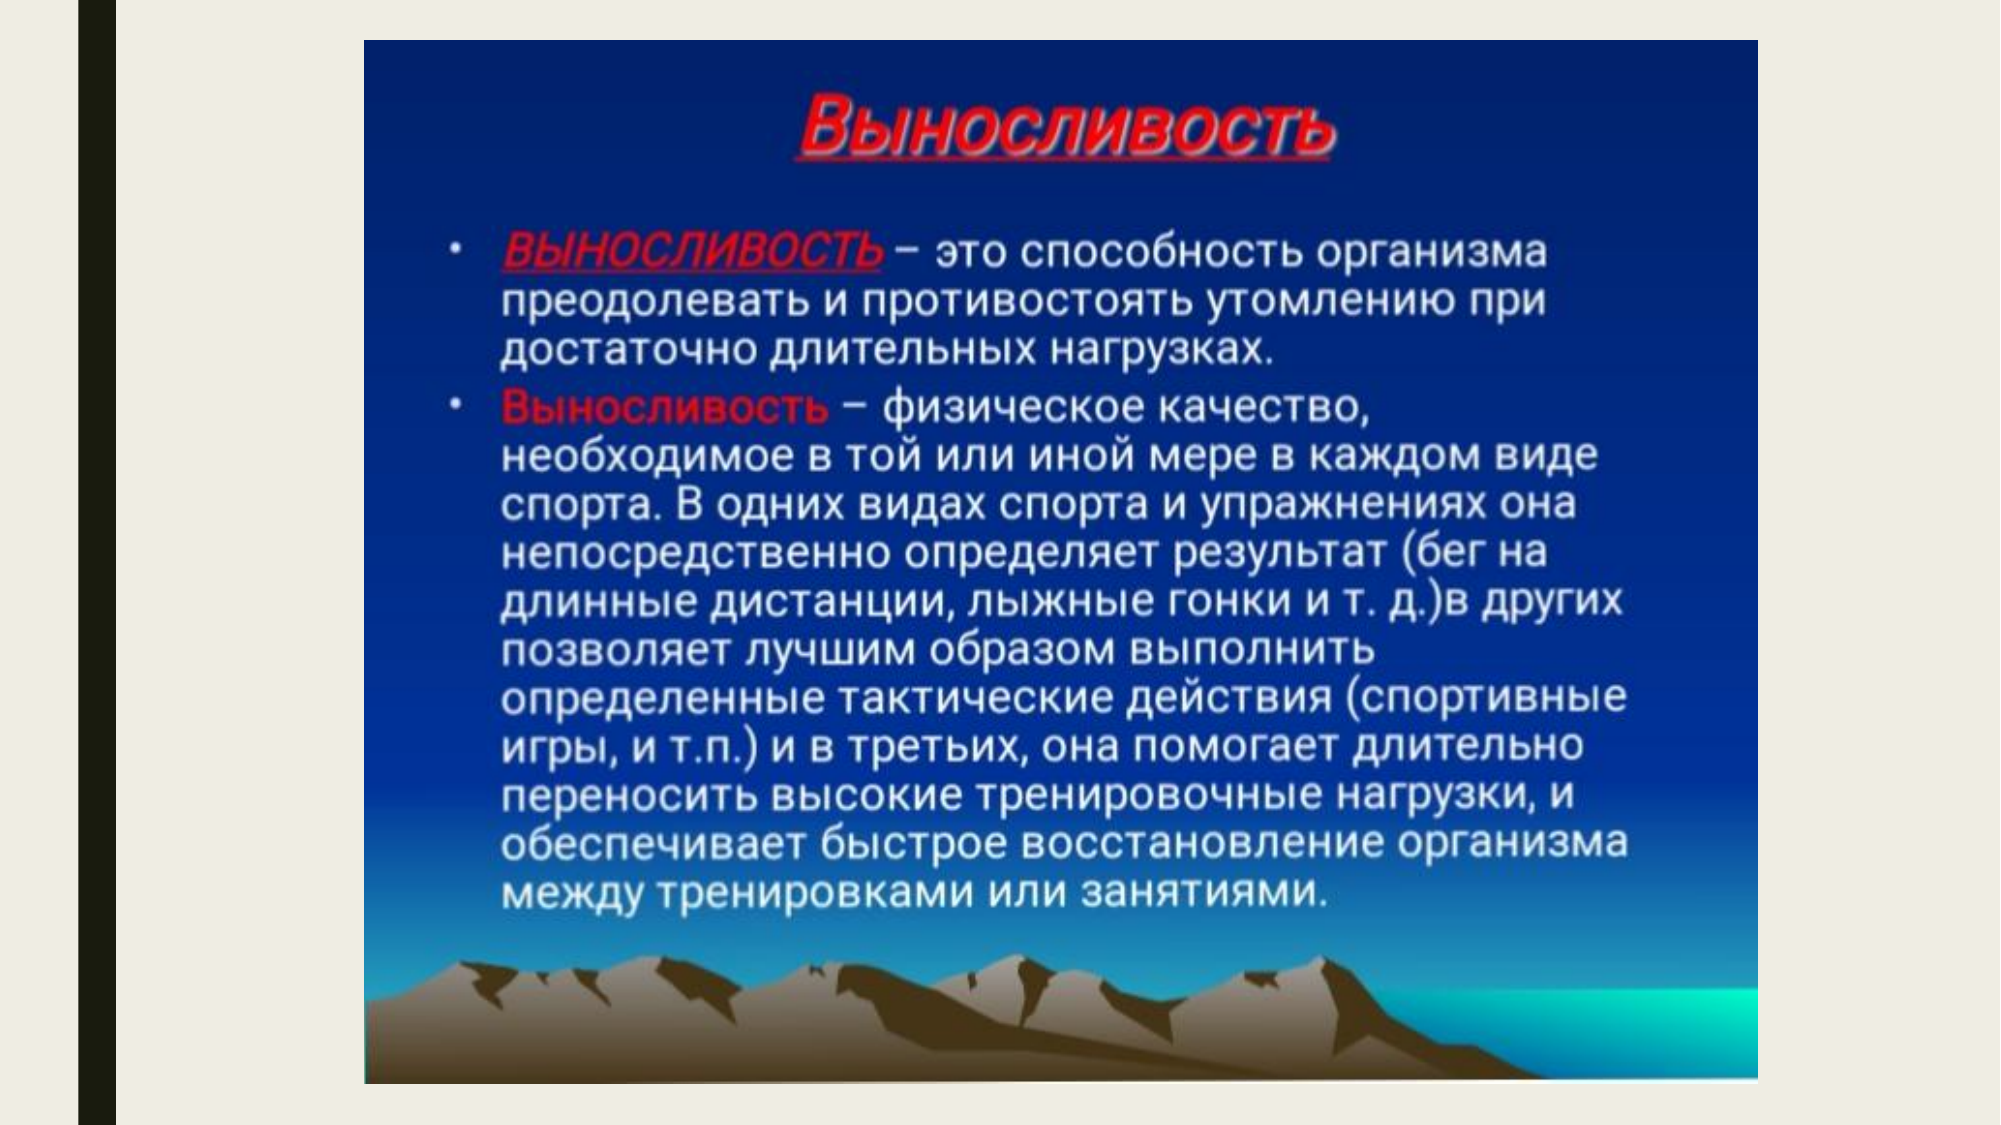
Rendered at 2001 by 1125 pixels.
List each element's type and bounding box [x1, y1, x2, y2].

picture [364, 40, 1758, 1085]
